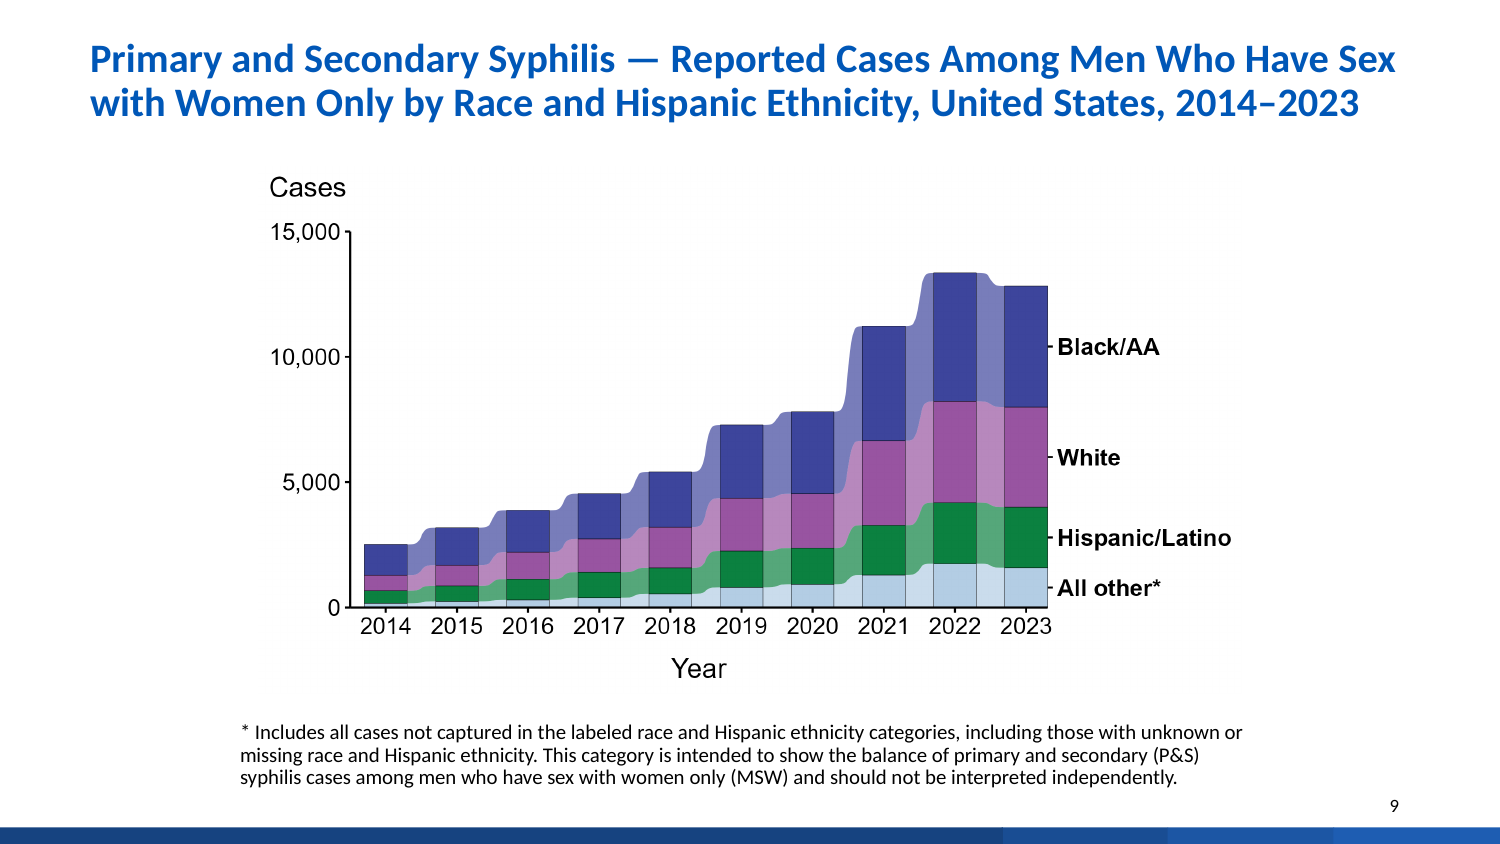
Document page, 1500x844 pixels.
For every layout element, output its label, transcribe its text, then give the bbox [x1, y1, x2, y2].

title Primary and Secondary Syphilis — Reported Cases Among Men Who Have Sex with Women Only by Race and Hispanic Ethnicity, United States, 2014–2023 [75, 19, 1425, 144]
picture [258, 166, 1242, 694]
list * Includes all cases not captured in the labeled race and Hispanic ethnicity categories, including those with unknown or missing race and Hispanic ethnicity. This category is intended to show the balance of primary and secondary (P&S) syphilis cases among men who have sex with women only (MSW) and should not be interpreted independently. [225, 714, 1275, 820]
